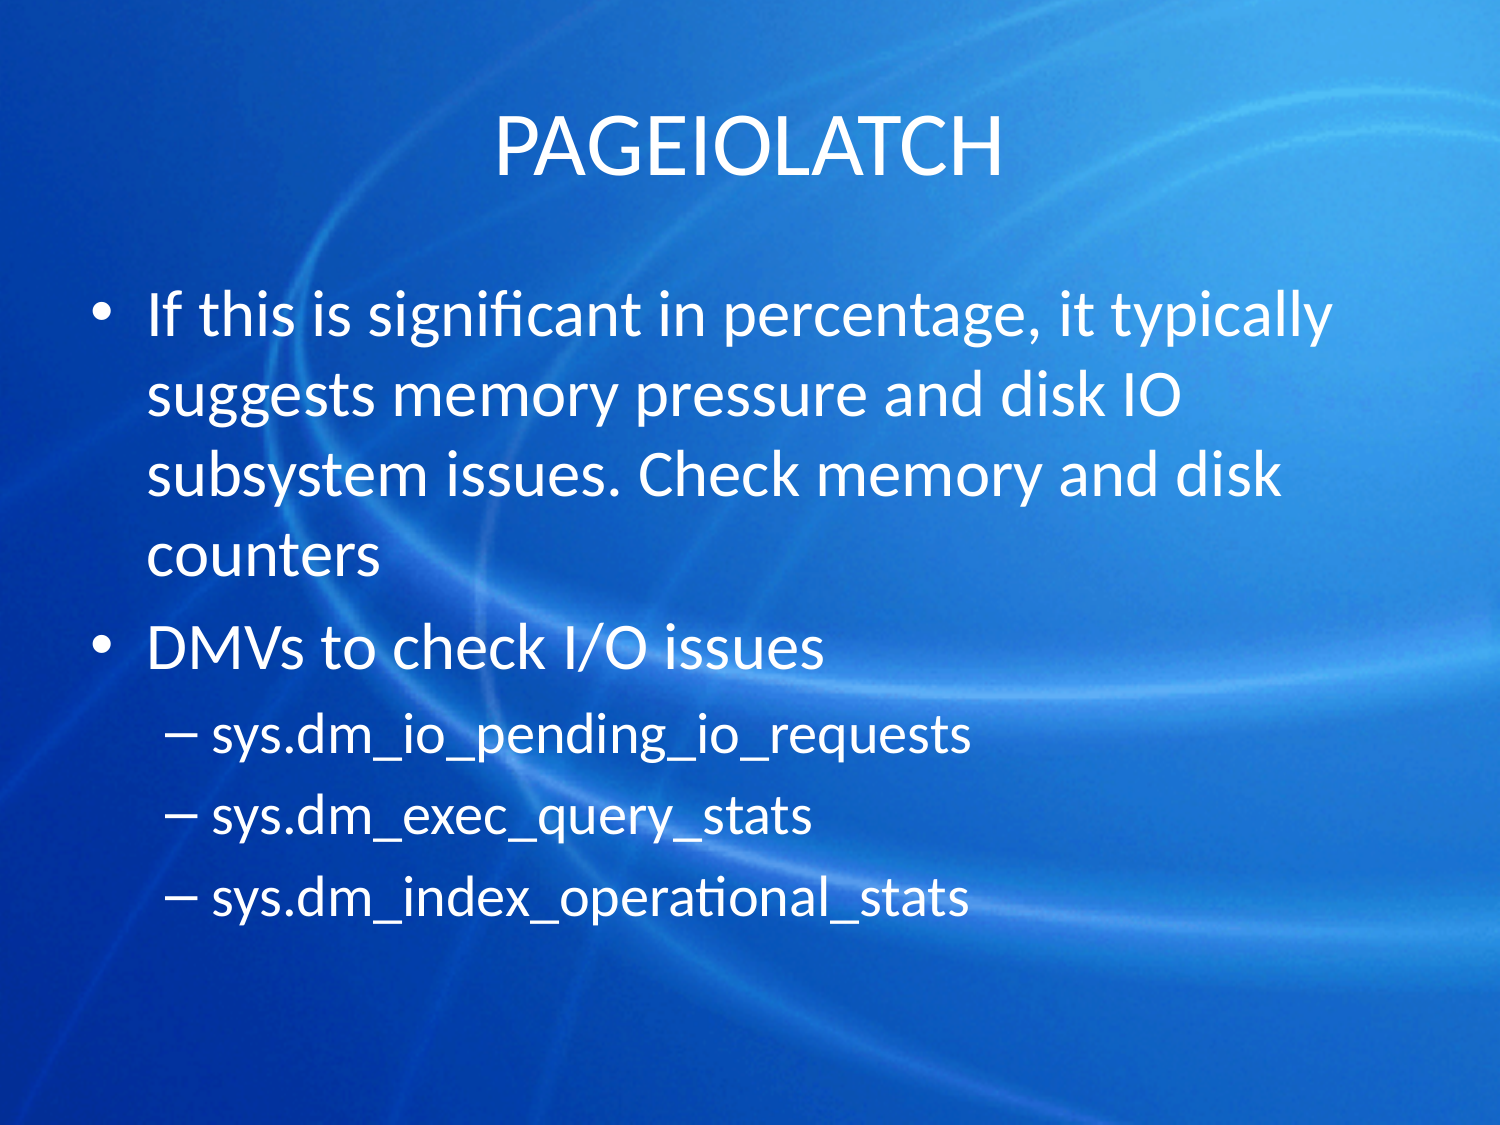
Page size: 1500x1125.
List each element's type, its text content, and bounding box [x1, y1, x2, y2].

title PAGEIOLATCH [75, 45, 1425, 233]
list If this is significant in percentage, it typically suggests memory pressure and disk IO subsystem issues. Check memory and disk counters DMVs to check I/O issues sys.dm_io_pending_io_requests sys.dm_exec_query_stats sys.dm_index_operational_stats [75, 262, 1425, 1005]
picture [0, 0, 1500, 1125]
